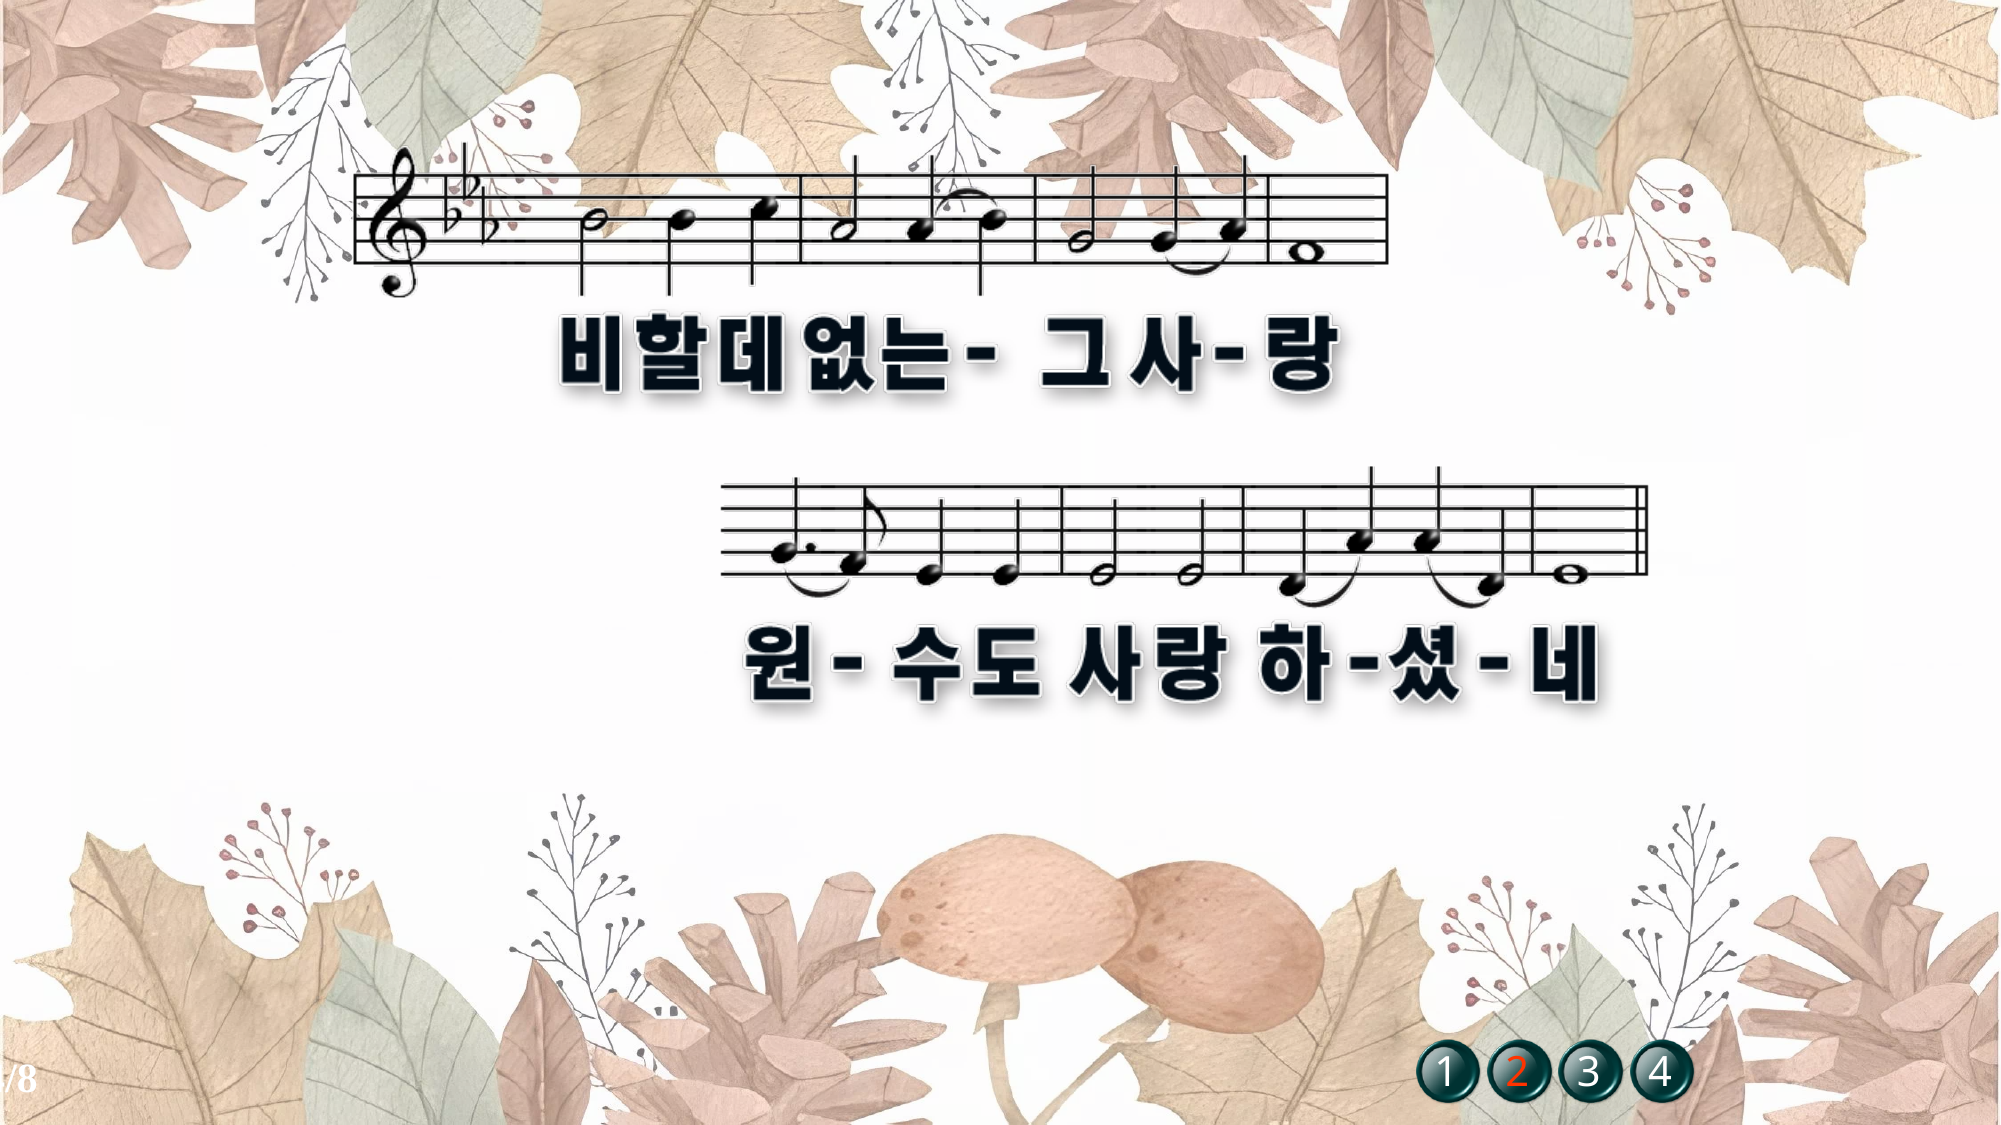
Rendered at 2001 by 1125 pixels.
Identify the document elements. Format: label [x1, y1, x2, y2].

text_box [1413, 1035, 1484, 1106]
text_box [1555, 1035, 1626, 1106]
text_box [1627, 1035, 1697, 1106]
picture [0, 0, 2001, 1125]
text_box [1484, 1035, 1555, 1106]
